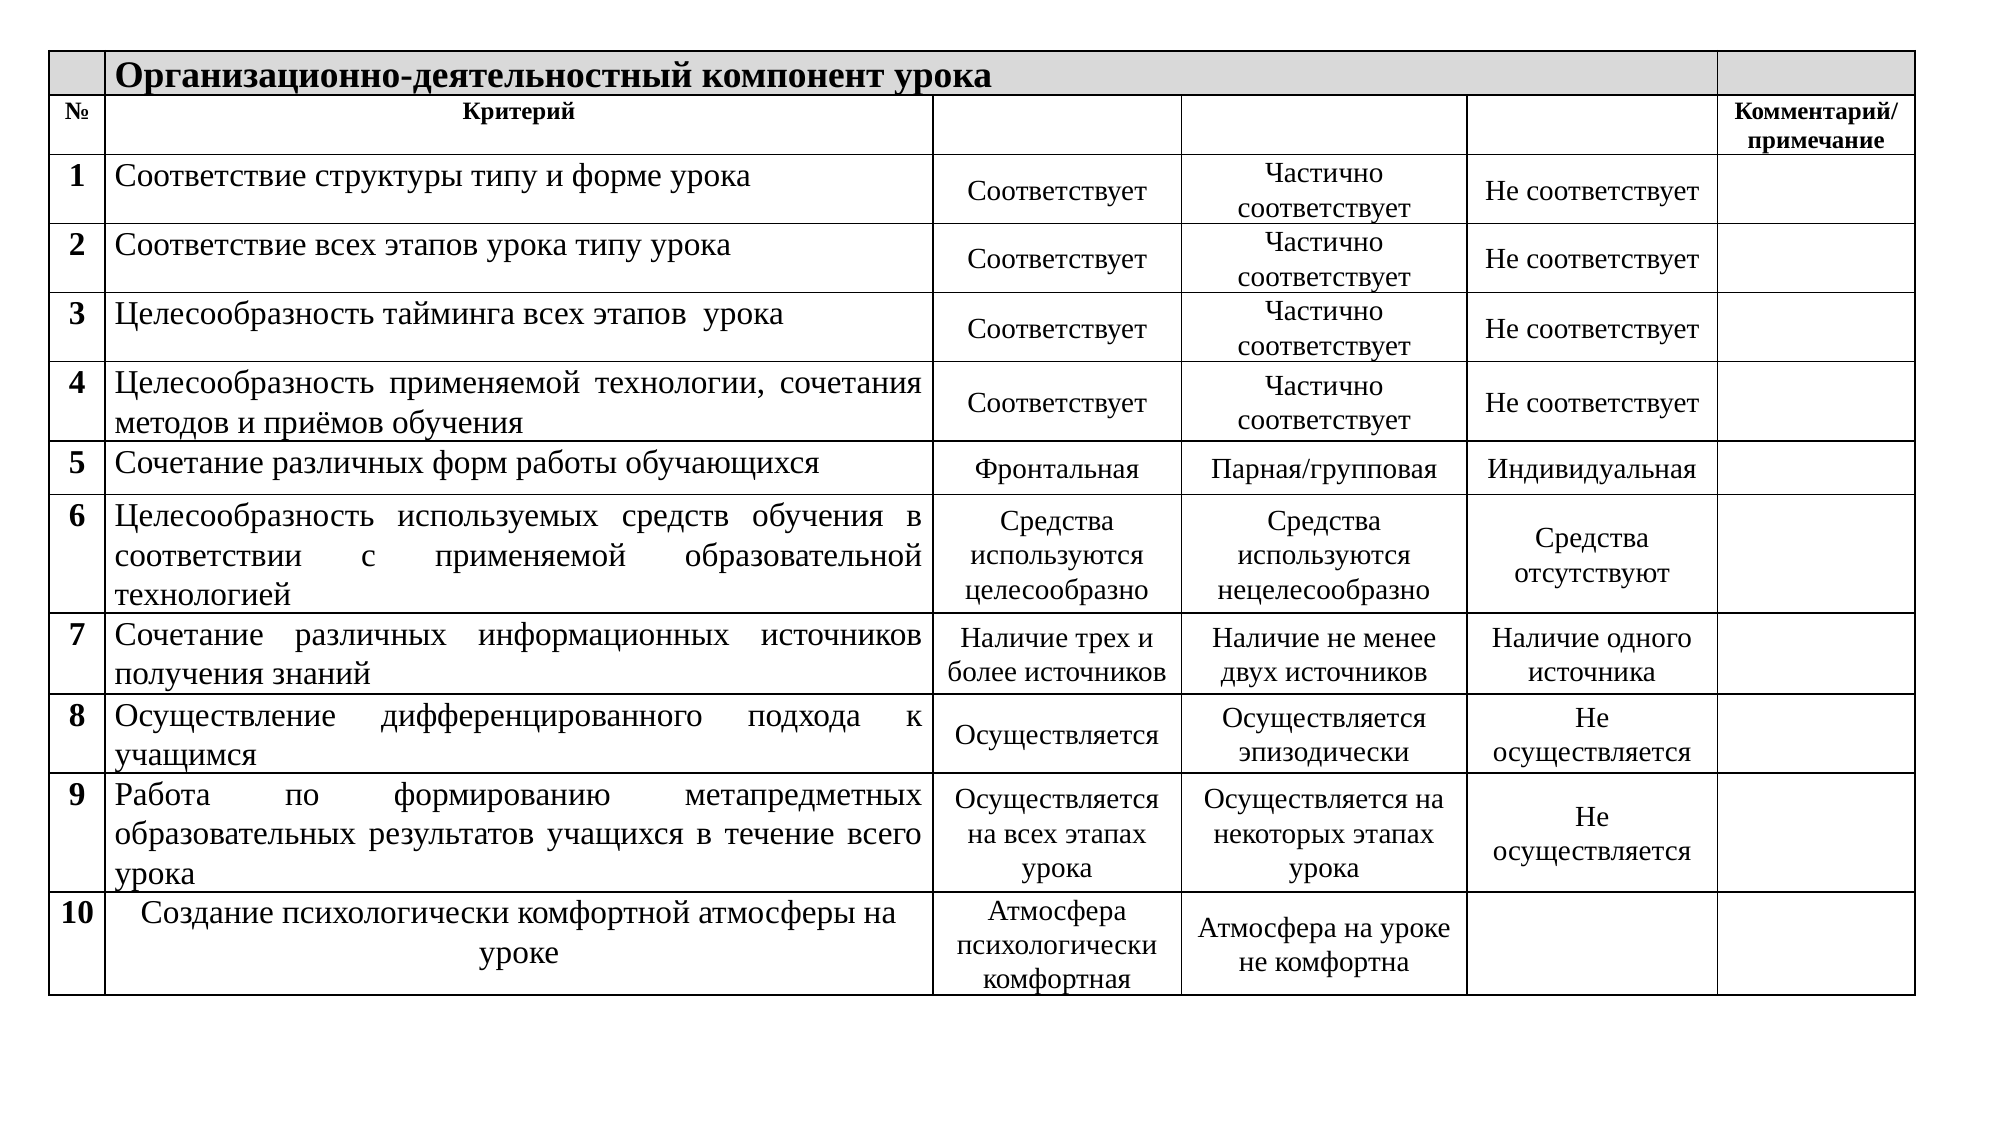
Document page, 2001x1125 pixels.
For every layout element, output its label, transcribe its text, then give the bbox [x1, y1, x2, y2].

table_cell [934, 96, 1181, 154]
table_cell [1468, 96, 1717, 154]
table_cell 2 [50, 224, 104, 292]
table_cell [1468, 893, 1717, 994]
table_cell 10 [50, 893, 104, 994]
table_cell Осуществляется эпизодически [1182, 695, 1466, 772]
table_cell Создание психологически комфортной атмосферы на уроке [106, 893, 932, 994]
table_cell 8 [50, 695, 104, 772]
table_cell [1182, 96, 1466, 154]
table_cell Фронтальная [934, 442, 1181, 494]
table_header [1718, 52, 1914, 94]
table_cell [1718, 774, 1914, 891]
table_cell Средства используются нецелесообразно [1182, 495, 1466, 612]
table_cell Целесообразность применяемой технологии, сочетания методов и приёмов обучения [106, 362, 932, 440]
table_cell [1718, 495, 1914, 612]
table_cell Не соответствует [1468, 293, 1717, 361]
table_cell 7 [50, 614, 104, 693]
table_cell Осуществление дифференцированного подхода к учащимся [106, 695, 932, 772]
table_cell Не соответствует [1468, 362, 1717, 440]
table_cell Наличие одного источника [1468, 614, 1717, 693]
table_cell Наличие не менее двух источников [1182, 614, 1466, 693]
table_cell 4 [50, 362, 104, 440]
table_cell Целесообразность используемых средств обучения в соответствии с применяемой образовательной технологией [106, 495, 932, 612]
table_cell Осуществляется на всех этапах урока [934, 774, 1181, 891]
table_cell Не соответствует [1468, 155, 1717, 223]
table_cell Соответствует [934, 362, 1181, 440]
table_cell [1718, 893, 1914, 994]
table_cell Индивидуальная [1468, 442, 1717, 494]
table_cell [1718, 362, 1914, 440]
table_cell Соответствие всех этапов урока типу урока [106, 224, 932, 292]
table_cell Средства отсутствуют [1468, 495, 1717, 612]
table_cell 5 [50, 442, 104, 494]
table_cell Соответствует [934, 224, 1181, 292]
table_cell Соответствие структуры типу и форме урока [106, 155, 932, 223]
table_cell Парная/групповая [1182, 442, 1466, 494]
table_cell Не осуществляется [1468, 774, 1717, 891]
table_cell [1718, 293, 1914, 361]
table_cell Комментарий/ примечание [1718, 96, 1914, 154]
table_cell Частично соответствует [1182, 362, 1466, 440]
table_cell Соответствует [934, 293, 1181, 361]
table_cell [1718, 224, 1914, 292]
table_cell Не соответствует [1468, 224, 1717, 292]
table_cell Частично соответствует [1182, 224, 1466, 292]
table_cell 9 [50, 774, 104, 891]
table_cell Сочетание различных форм работы обучающихся [106, 442, 932, 494]
table_cell Атмосфера психологически комфортная [934, 893, 1181, 994]
table_cell Сочетание различных информационных источников получения знаний [106, 614, 932, 693]
table_cell [1718, 442, 1914, 494]
table_cell Целесообразность тайминга всех этапов урока [106, 293, 932, 361]
table_cell [1718, 695, 1914, 772]
table_cell Критерий [106, 96, 932, 154]
table_cell Средства используются целесообразно [934, 495, 1181, 612]
table_cell № [50, 96, 104, 154]
table_header Организационно-деятельностный компонент урока [106, 52, 1717, 94]
table_cell [1718, 155, 1914, 223]
table_cell 1 [50, 155, 104, 223]
table_cell Осуществляется на некоторых этапах урока [1182, 774, 1466, 891]
table_cell Не осуществляется [1468, 695, 1717, 772]
table_cell Осуществляется [934, 695, 1181, 772]
table_cell 6 [50, 495, 104, 612]
table_cell Частично соответствует [1182, 155, 1466, 223]
table_cell Работа по формированию метапредметных образовательных результатов учащихся в течение всего урока [106, 774, 932, 891]
table_header [50, 52, 104, 94]
table_cell Частично соответствует [1182, 293, 1466, 361]
table_cell [1718, 614, 1914, 693]
table_cell Соответствует [934, 155, 1181, 223]
table_cell 3 [50, 293, 104, 361]
table_cell Наличие трех и более источников [934, 614, 1181, 693]
table_cell Атмосфера на уроке не комфортна [1182, 893, 1466, 994]
